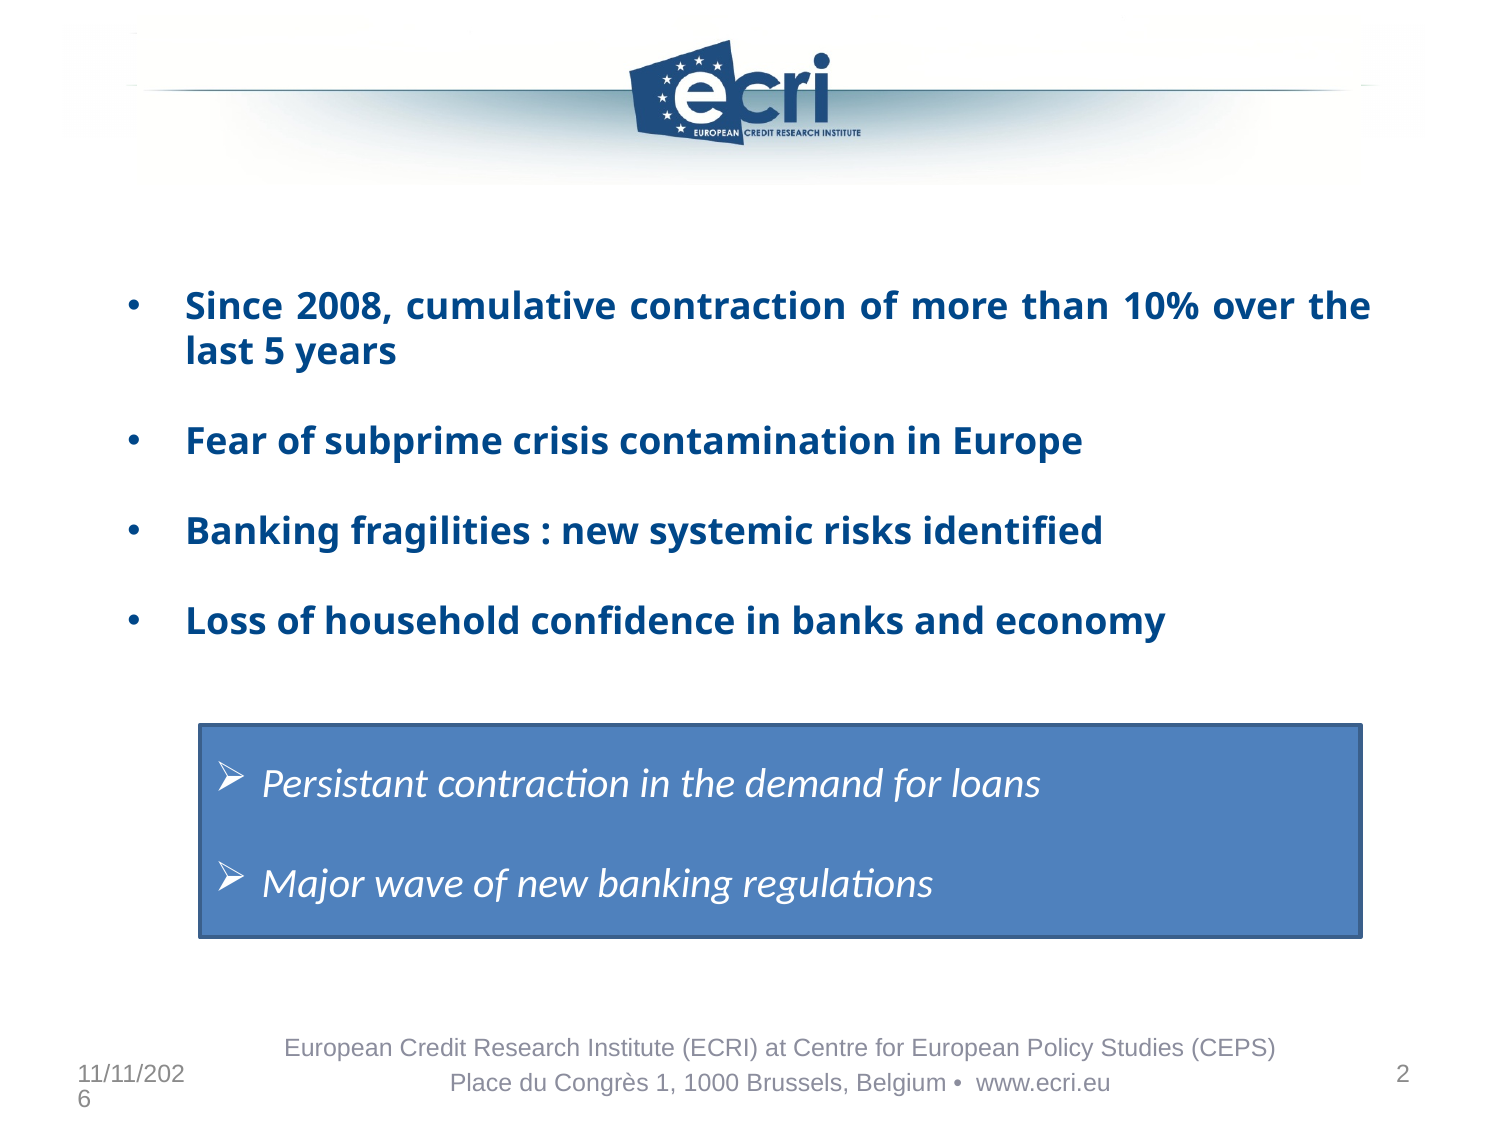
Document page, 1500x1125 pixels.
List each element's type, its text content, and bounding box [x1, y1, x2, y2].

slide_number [62, 1042, 213, 1103]
text_box Persistant contraction in the demand for loans Major wave of new banking regulations [198, 723, 1363, 939]
footer European Credit Research Institute (ECRI) at Centre for European Policy Studies (CEPS) Place du Congrès 1, 1000 Brussels, Belgium • www.ecri.eu [225, 1025, 1338, 1103]
slide_number 2 [1350, 1042, 1425, 1103]
picture [62, 15, 1425, 185]
text_box Since 2008, cumulative contraction of more than 10% over the last 5 years Fear of subprime crisis contamination in Europe Banking fragilities : new systemic risks identified Loss of household confidence in banks and economy [112, 212, 1388, 938]
